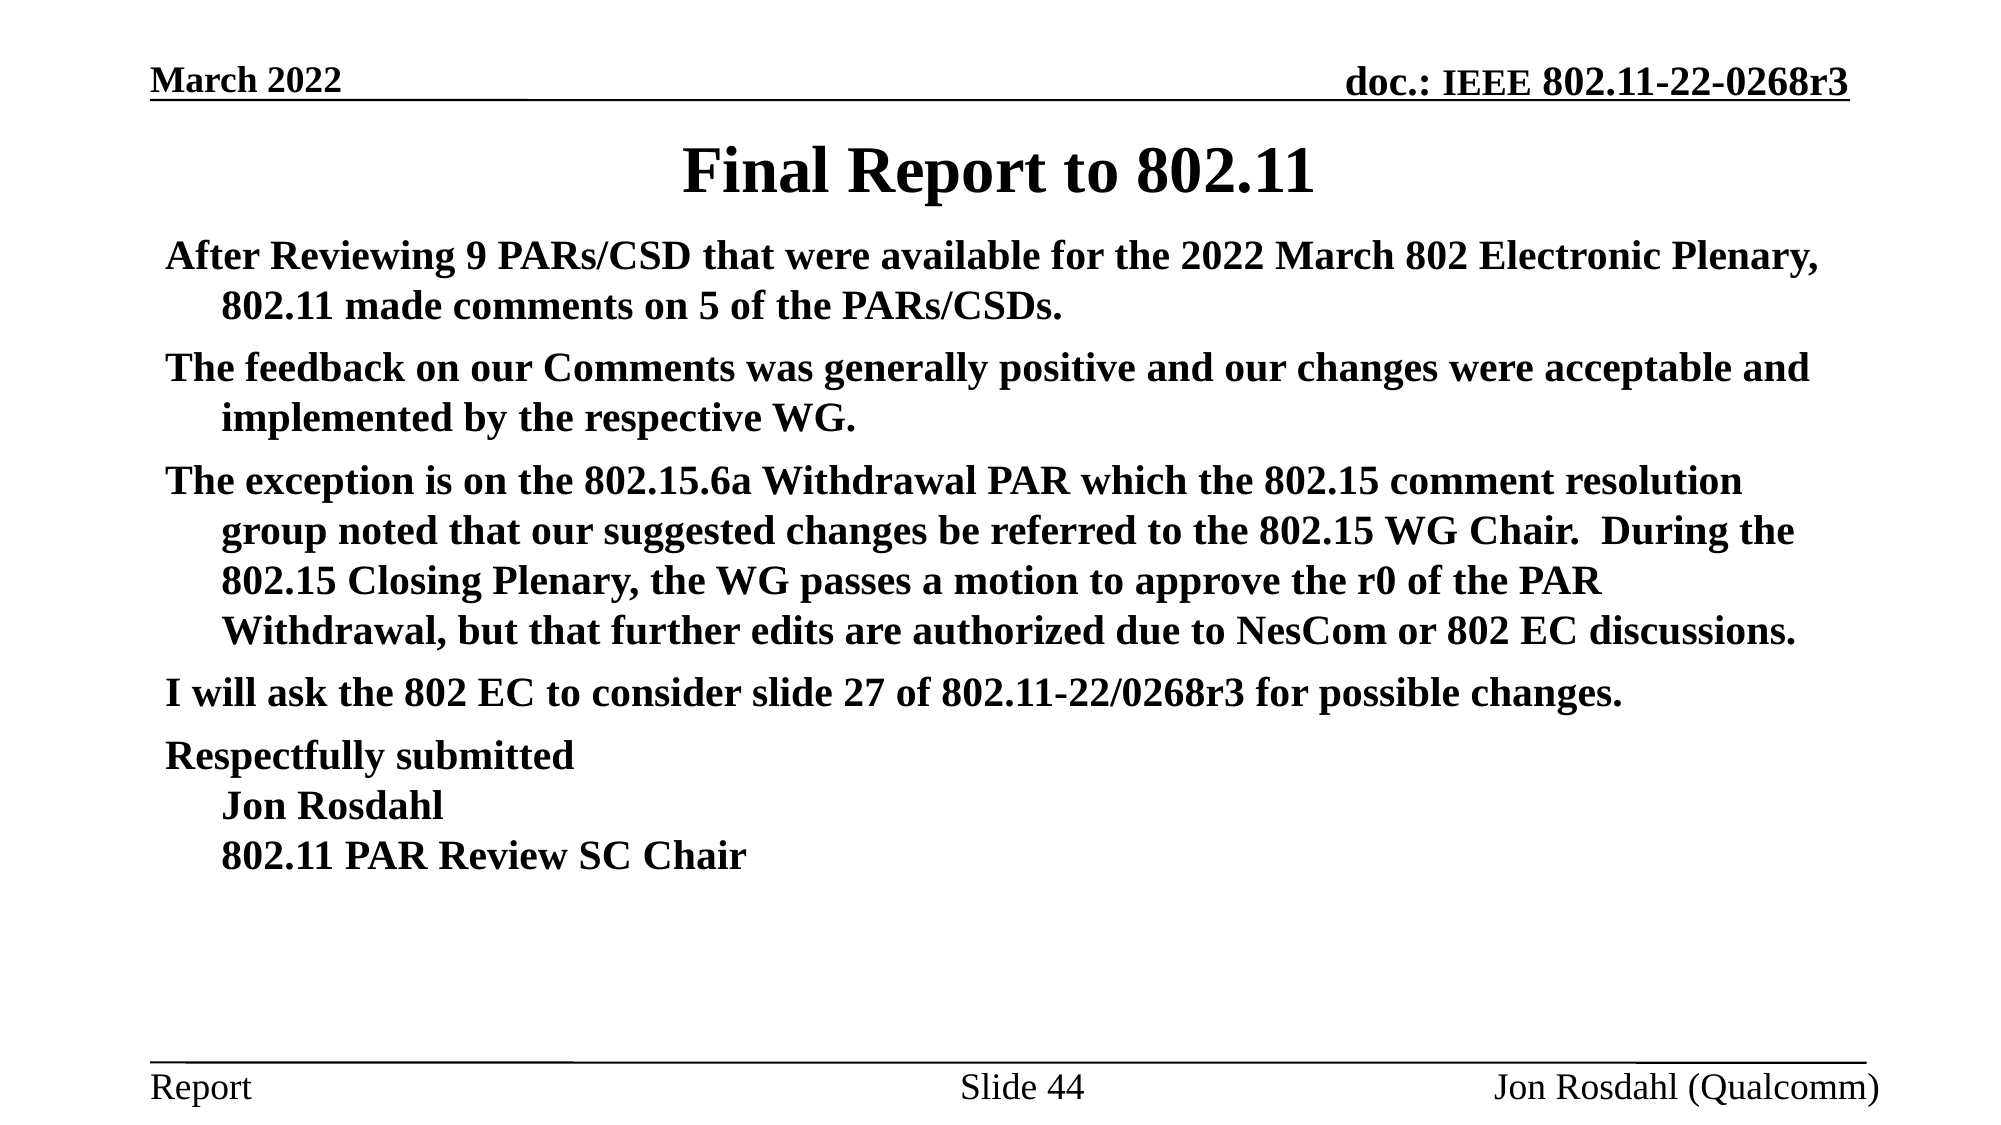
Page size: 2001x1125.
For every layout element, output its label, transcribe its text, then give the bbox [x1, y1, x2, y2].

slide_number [149, 49, 431, 100]
list After Reviewing 9 PARs/CSD that were available for the 2022 March 802 Electronic Plenary, 802.11 made comments on 5 of the PARs/CSDs. The feedback on our Comments was generally positive and our changes were acceptable and implemented by the respective WG. The exception is on the 802.15.6a Withdrawal PAR which the 802.15 comment resolution group noted that our suggested changes be referred to the 802.15 WG Chair. During the 802.15 Closing Plenary, the WG passes a motion to approve the r0 of the PAR Withdrawal, but that further edits are authorized due to NesCom or 802 EC discussions. I will ask the 802 EC to consider slide 27 of 802.11-22/0268r3 for possible changes. Respectfully submitted Jon Rosdahl 802.11 PAR Review SC Chair [149, 219, 1850, 1000]
title Final Report to 802.11 [149, 112, 1850, 219]
footer Jon Rosdahl (Qualcomm) [1436, 1061, 1881, 1108]
slide_number Slide 44 [950, 1061, 1095, 1125]
